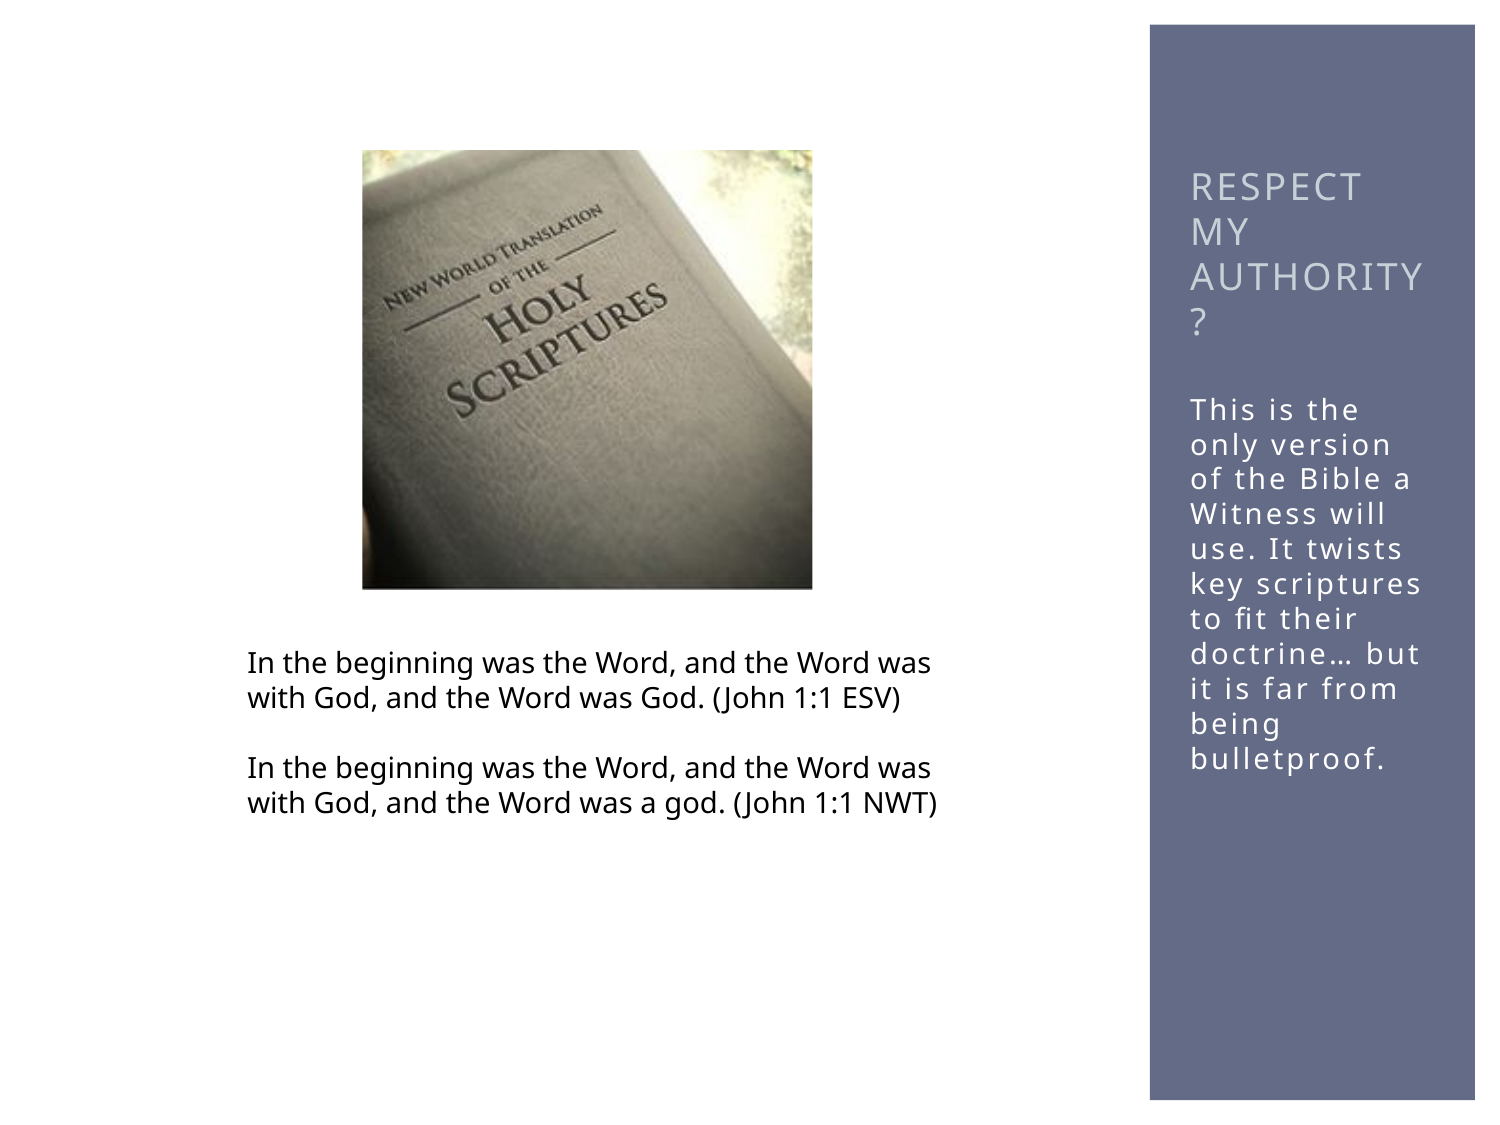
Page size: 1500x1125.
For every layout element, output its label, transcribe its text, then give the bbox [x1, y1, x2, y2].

title Respect my authority? [1175, 75, 1450, 350]
picture [362, 149, 813, 591]
text_box In the beginning was the Word, and the Word was with God, and the Word was God. (John 1:1 ESV) In the beginning was the Word, and the Word was with God, and the Word was a god. (John 1:1 NWT) [232, 637, 955, 827]
list This is the only version of the Bible a Witness will use. It twists key scriptures to fit their doctrine… but it is far from being bulletproof. [1175, 350, 1450, 838]
